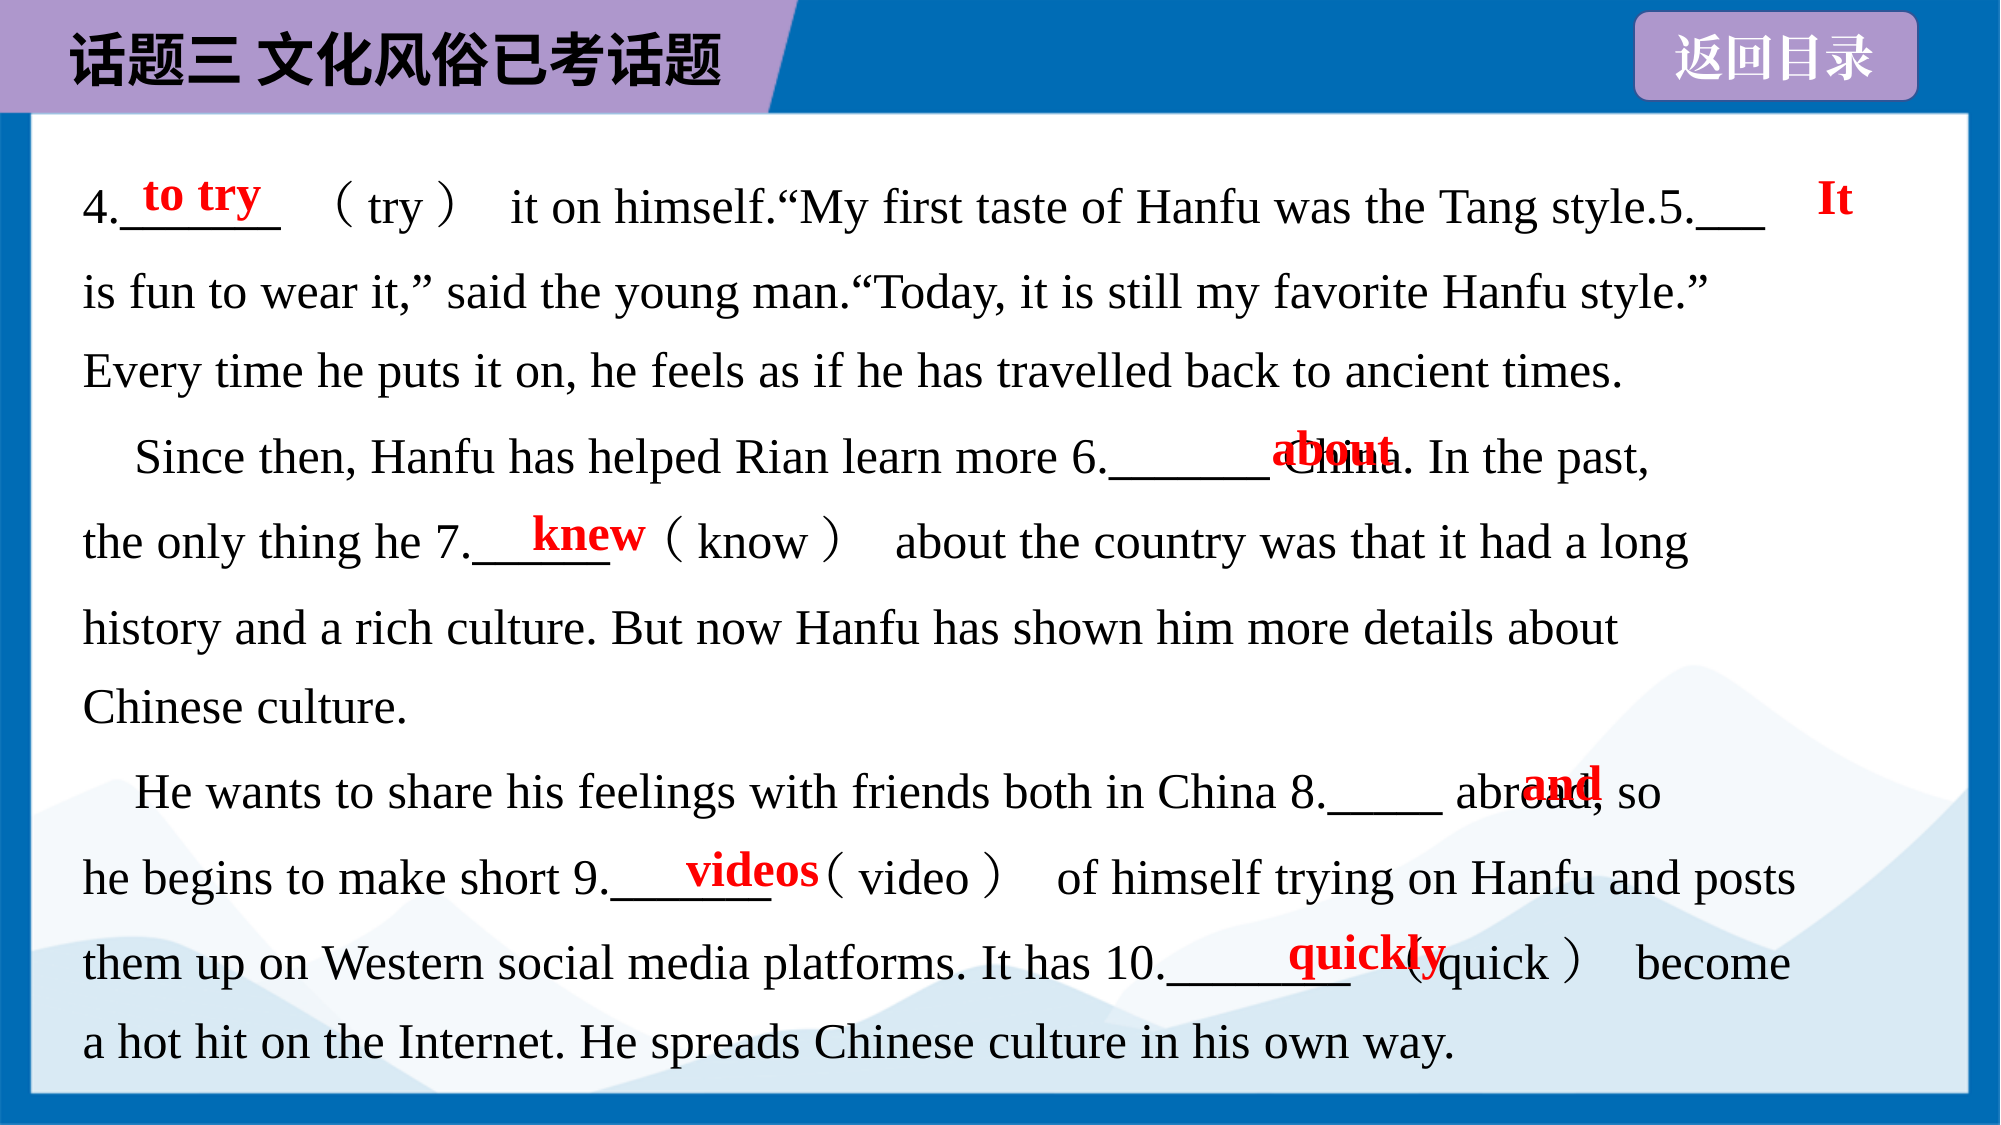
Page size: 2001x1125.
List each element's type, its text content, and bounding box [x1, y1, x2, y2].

text_box Since then, Hanfu has helped Rian learn more 6._______ China. In the past, the only thing he 7.______ （know） about the country was that it had a long history and a rich culture. But now Hanfu has shown him more details about Chinese culture. [82, 398, 1917, 726]
text_box He wants to share his feelings with friends both in China 8._____ abroad, so he begins to make short 9._______ （video） of himself trying on Hanfu and posts them up on Western social media platforms. It has 10.________ （quick） become a hot hit on the Internet. He spreads Chinese culture in his own way. [82, 733, 1917, 1062]
text_box It [1799, 143, 1872, 218]
text_box 4._______ （try） it on himself.“My first taste of Hanfu was the Tang style.5.___ is fun to wear it,” said the young man.“Today, it is still my favorite Hanfu style.” Every time he puts it on, he feels as if he has travelled back to ancient times. [82, 147, 1917, 390]
text_box quickly [1269, 898, 1465, 972]
text_box videos [668, 814, 838, 889]
text_box knew [513, 479, 665, 554]
text_box and [1503, 729, 1621, 804]
text_box to try [118, 141, 286, 213]
text_box about [1253, 393, 1412, 468]
picture [0, 0, 2000, 1125]
